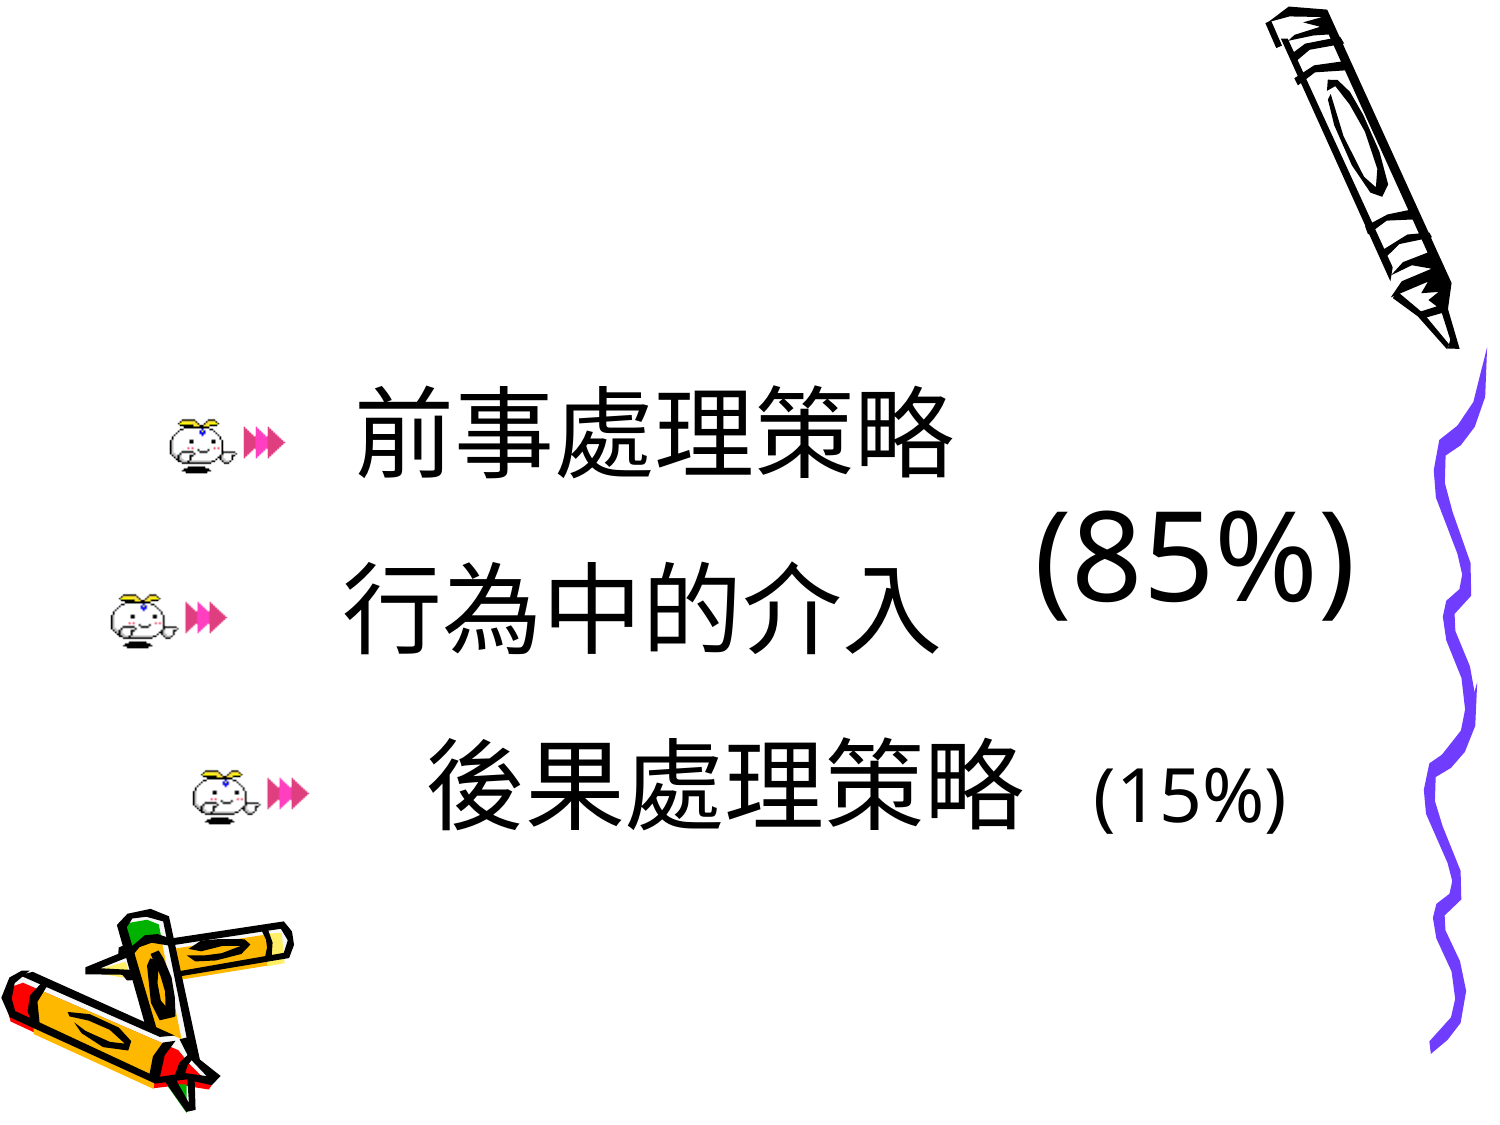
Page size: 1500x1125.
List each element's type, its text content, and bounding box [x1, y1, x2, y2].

text_box 行為中的介入 [328, 538, 983, 693]
text_box 後果處理策略 (15%) [410, 714, 1442, 881]
picture [105, 585, 236, 652]
picture [187, 761, 318, 827]
text_box (85%) [1019, 468, 1372, 784]
picture [163, 409, 294, 476]
list 前事處理策略 [339, 363, 995, 529]
